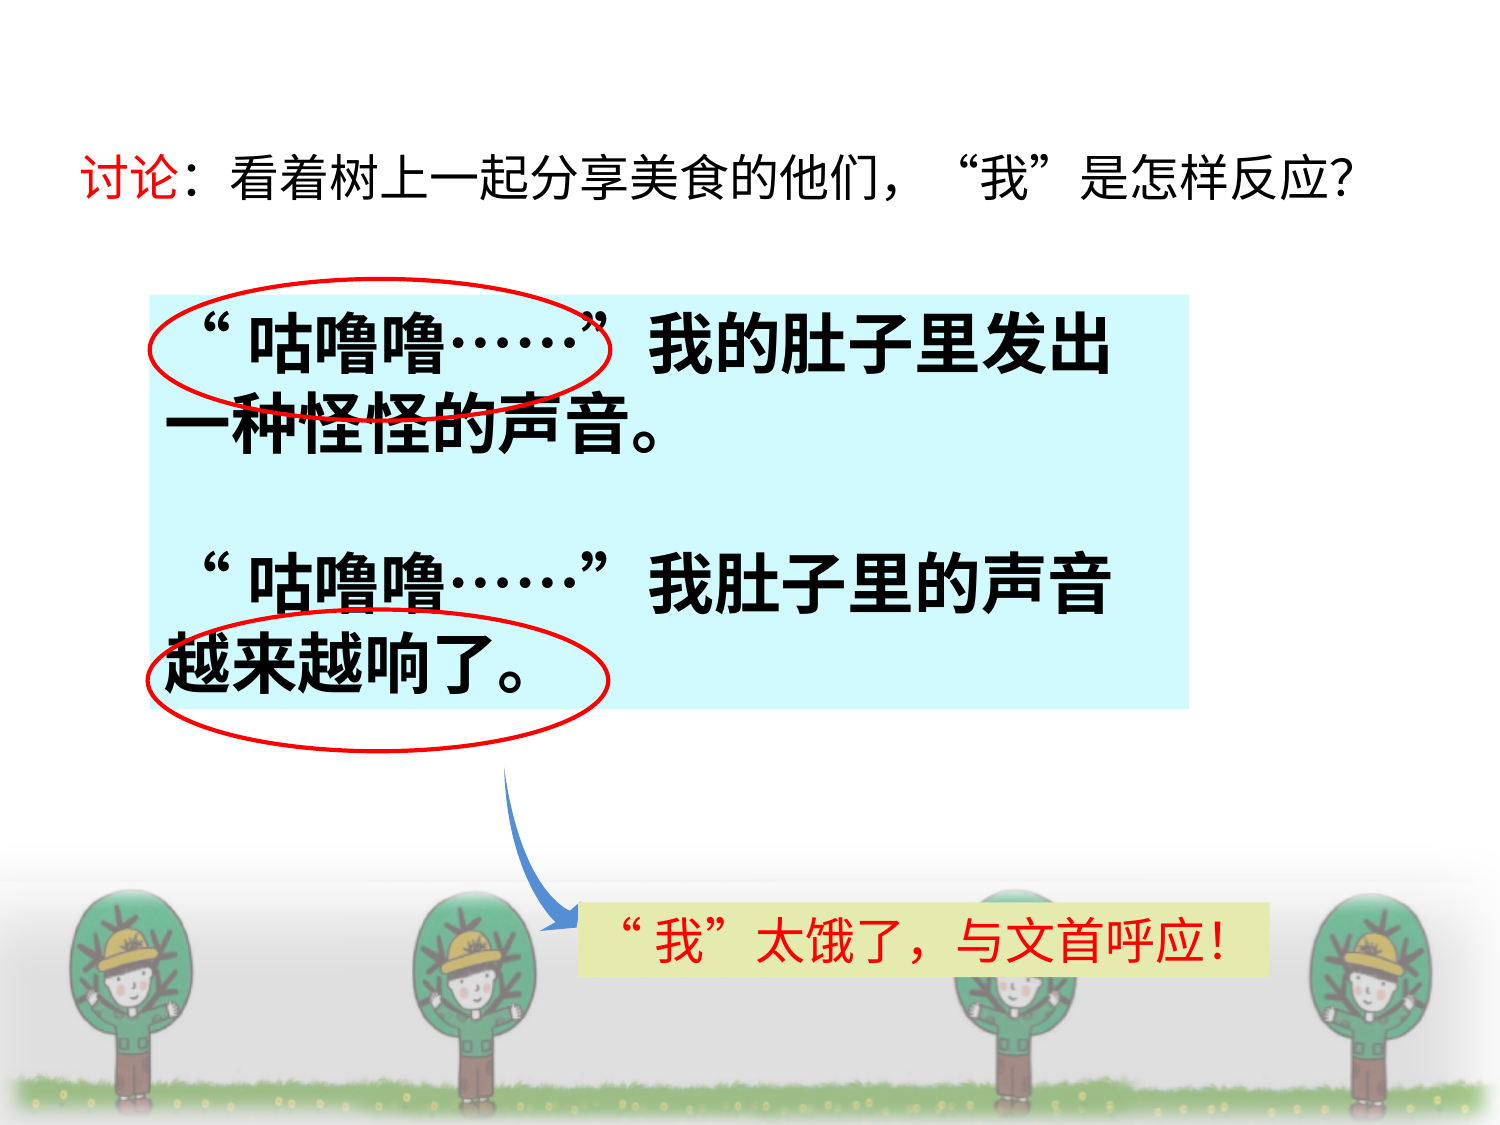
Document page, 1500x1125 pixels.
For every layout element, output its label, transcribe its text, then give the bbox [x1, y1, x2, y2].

text_box “我”太饿了，与文首呼应！ [578, 902, 1270, 978]
text_box [145, 607, 611, 754]
text_box [504, 767, 578, 932]
text_box “咕噜噜……”我的肚子里发出一种怪怪的声音。 “咕噜噜……”我肚子里的声音越来越响了。 [149, 294, 1190, 710]
text_box 讨论：看着树上一起分享美食的他们，“我”是怎样反应？ [64, 121, 1459, 215]
text_box [147, 276, 613, 423]
